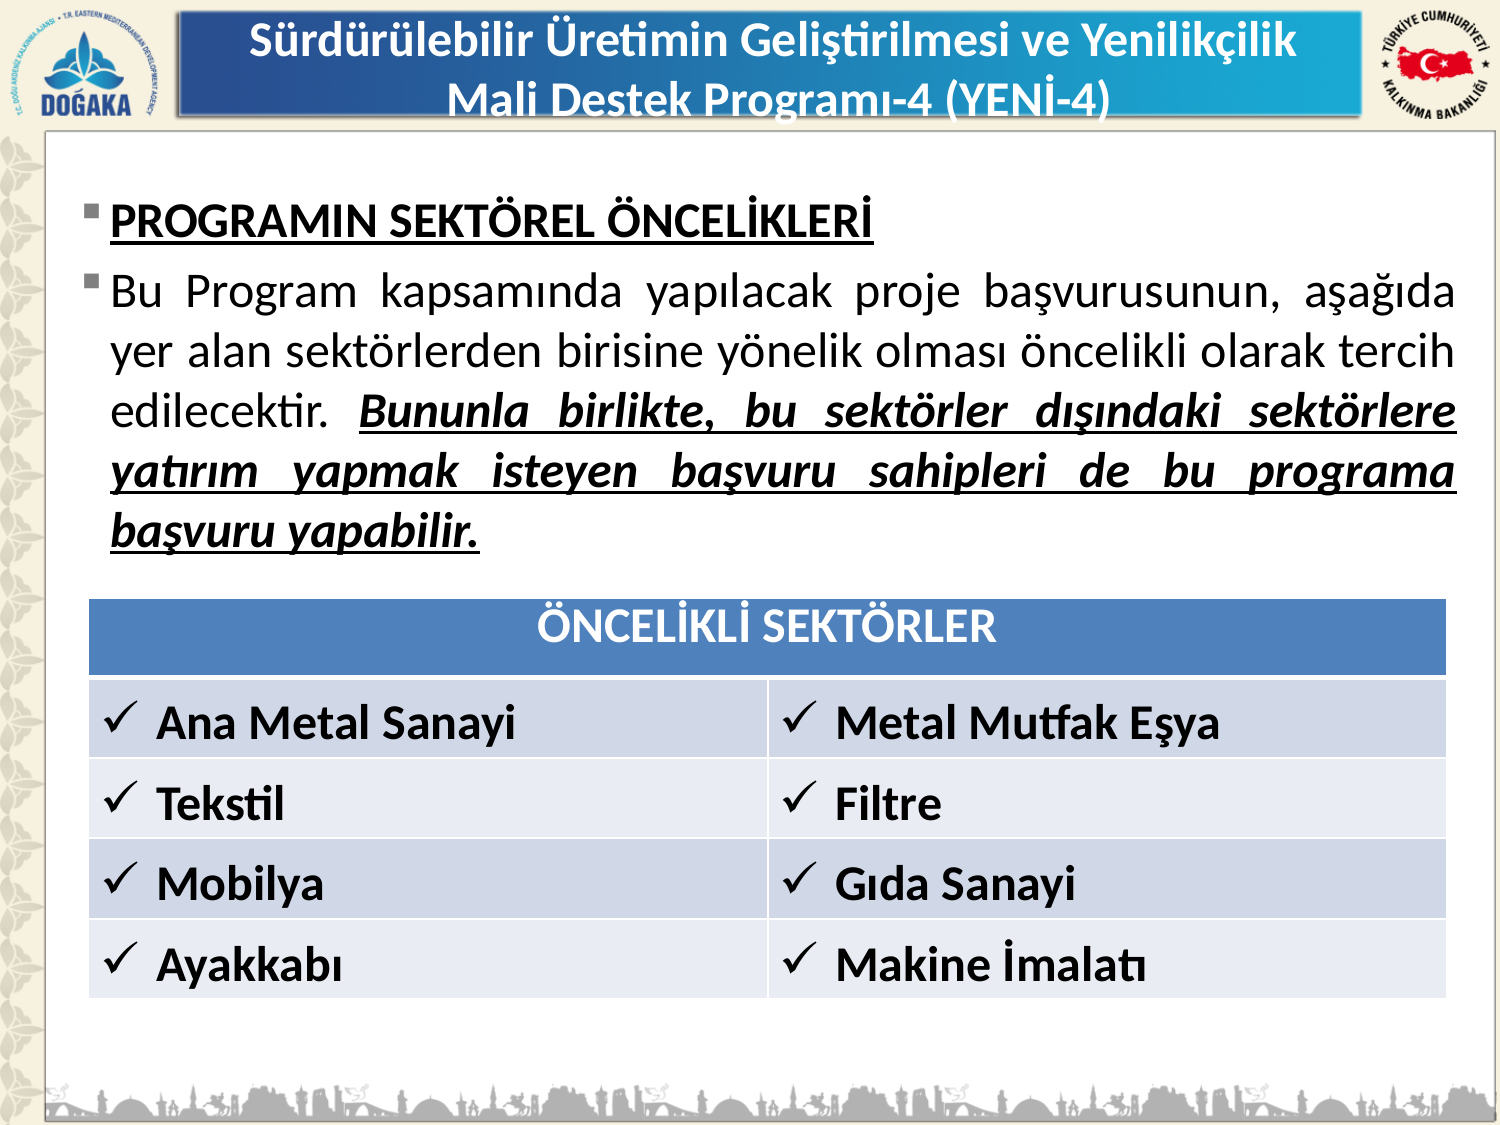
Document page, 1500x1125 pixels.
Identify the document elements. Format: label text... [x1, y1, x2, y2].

table_cell Ana Metal Sanayi [89, 680, 767, 757]
table_cell Gıda Sanayi [769, 839, 1446, 918]
picture [0, 0, 1500, 1125]
table_cell Mobilya [89, 839, 767, 918]
table_cell Ayakkabı [89, 920, 767, 998]
table_cell Metal Mutfak Eşya [769, 680, 1446, 757]
table_header ÖNCELİKLİ SEKTÖRLER [89, 599, 1446, 675]
list PROGRAMIN SEKTÖREL ÖNCELİKLERİ Bu Program kapsamında yapılacak proje başvurusunun, aşağıda yer alan sektörlerden birisine yönelik olması öncelikli olarak tercih edilecektir. Bununla birlikte, bu sektörler dışındaki sektörlere yatırım yapmak isteyen başvuru sahipleri de bu programa başvuru yapabilir. [64, 160, 1472, 586]
table_cell Tekstil [89, 759, 767, 837]
table_cell Makine İmalatı [769, 920, 1446, 998]
text_box Sürdürülebilir Üretimin Geliştirilmesi ve Yenilikçilik Mali Destek Programı-4 (YENİ-4) [147, 0, 1412, 138]
table_cell Filtre [769, 759, 1446, 837]
